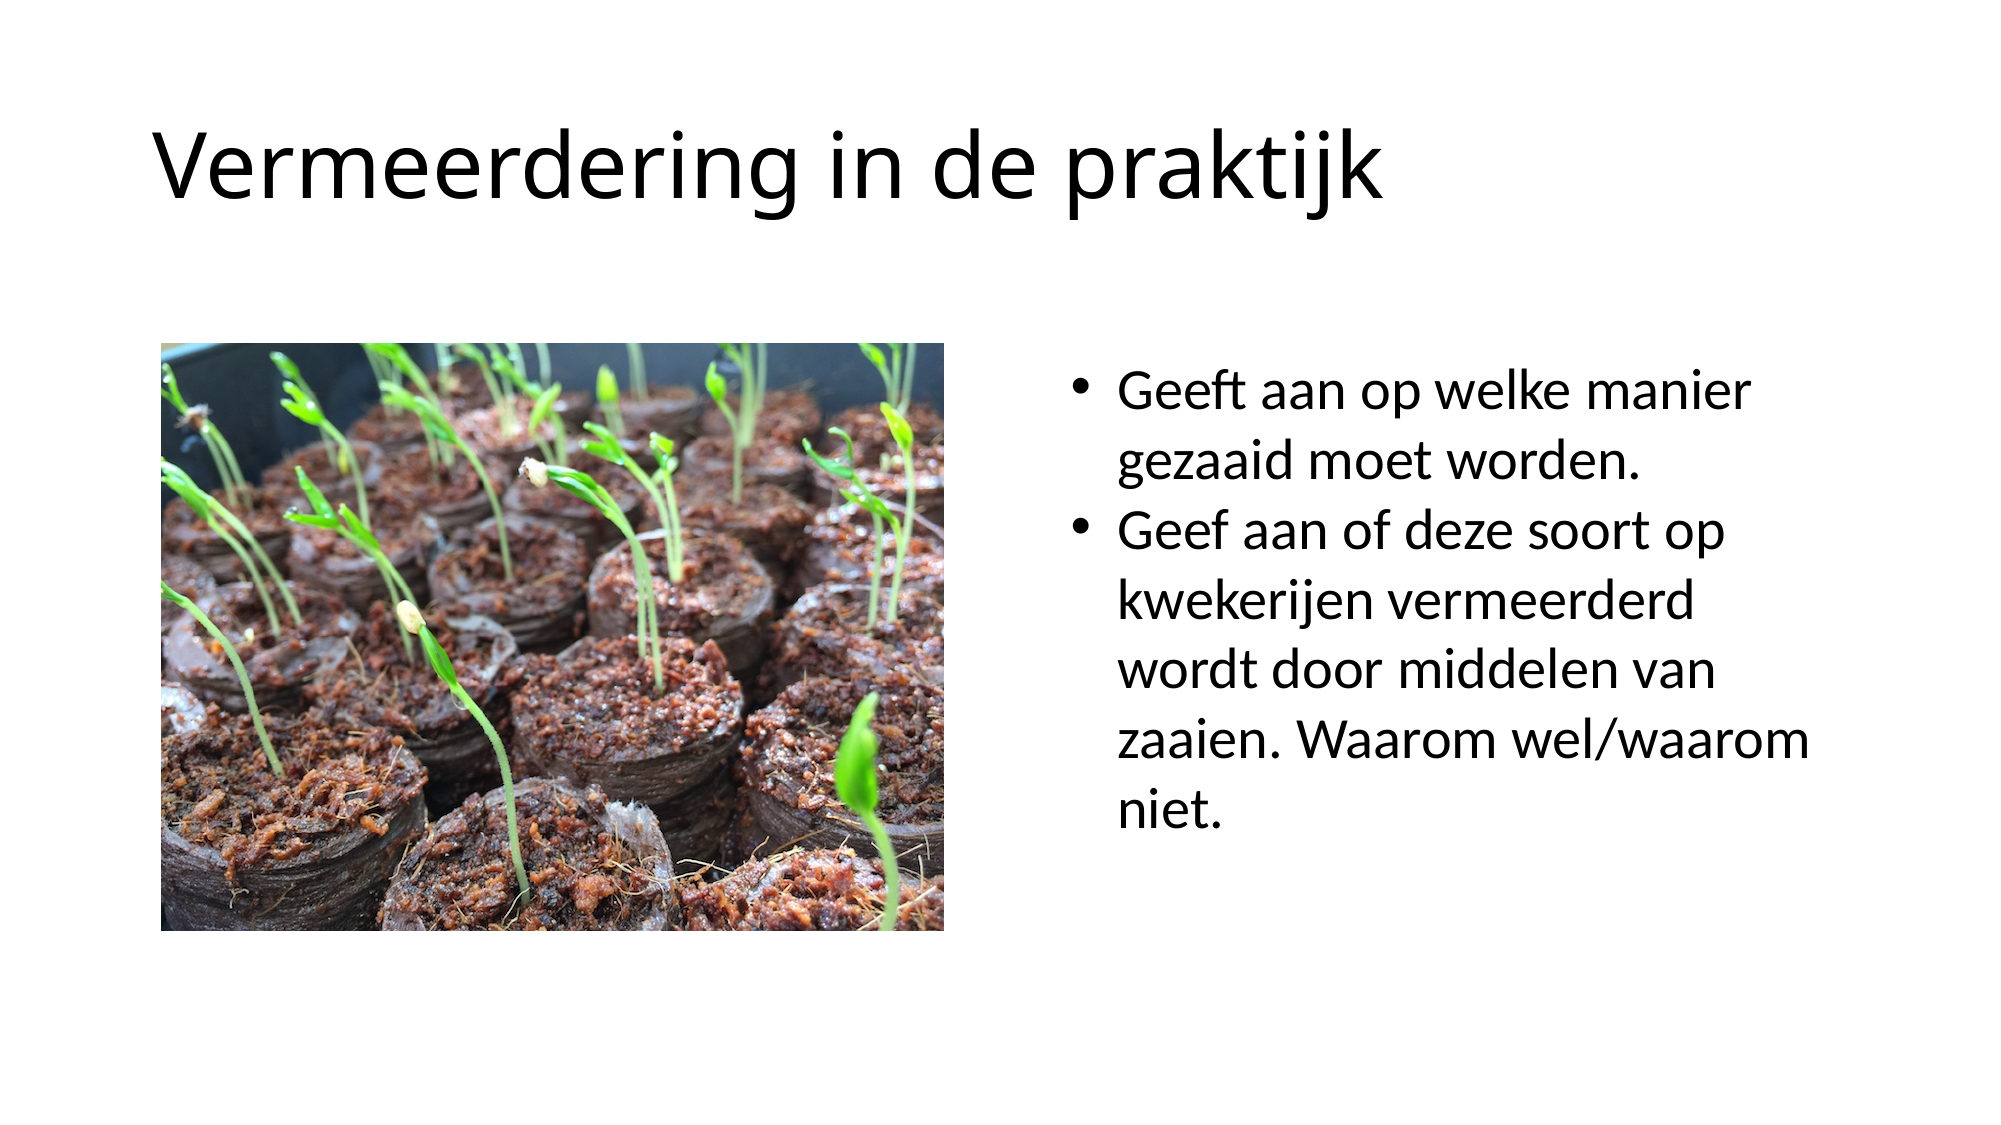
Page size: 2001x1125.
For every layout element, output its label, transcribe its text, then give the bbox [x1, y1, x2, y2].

text_box Geeft aan op welke manier gezaaid moet worden. Geef aan of deze soort op kwekerijen vermeerderd wordt door middelen van zaaien. Waarom wel/waarom niet. [1055, 343, 1865, 848]
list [161, 343, 944, 931]
title Vermeerdering in de praktijk [137, 59, 1863, 278]
